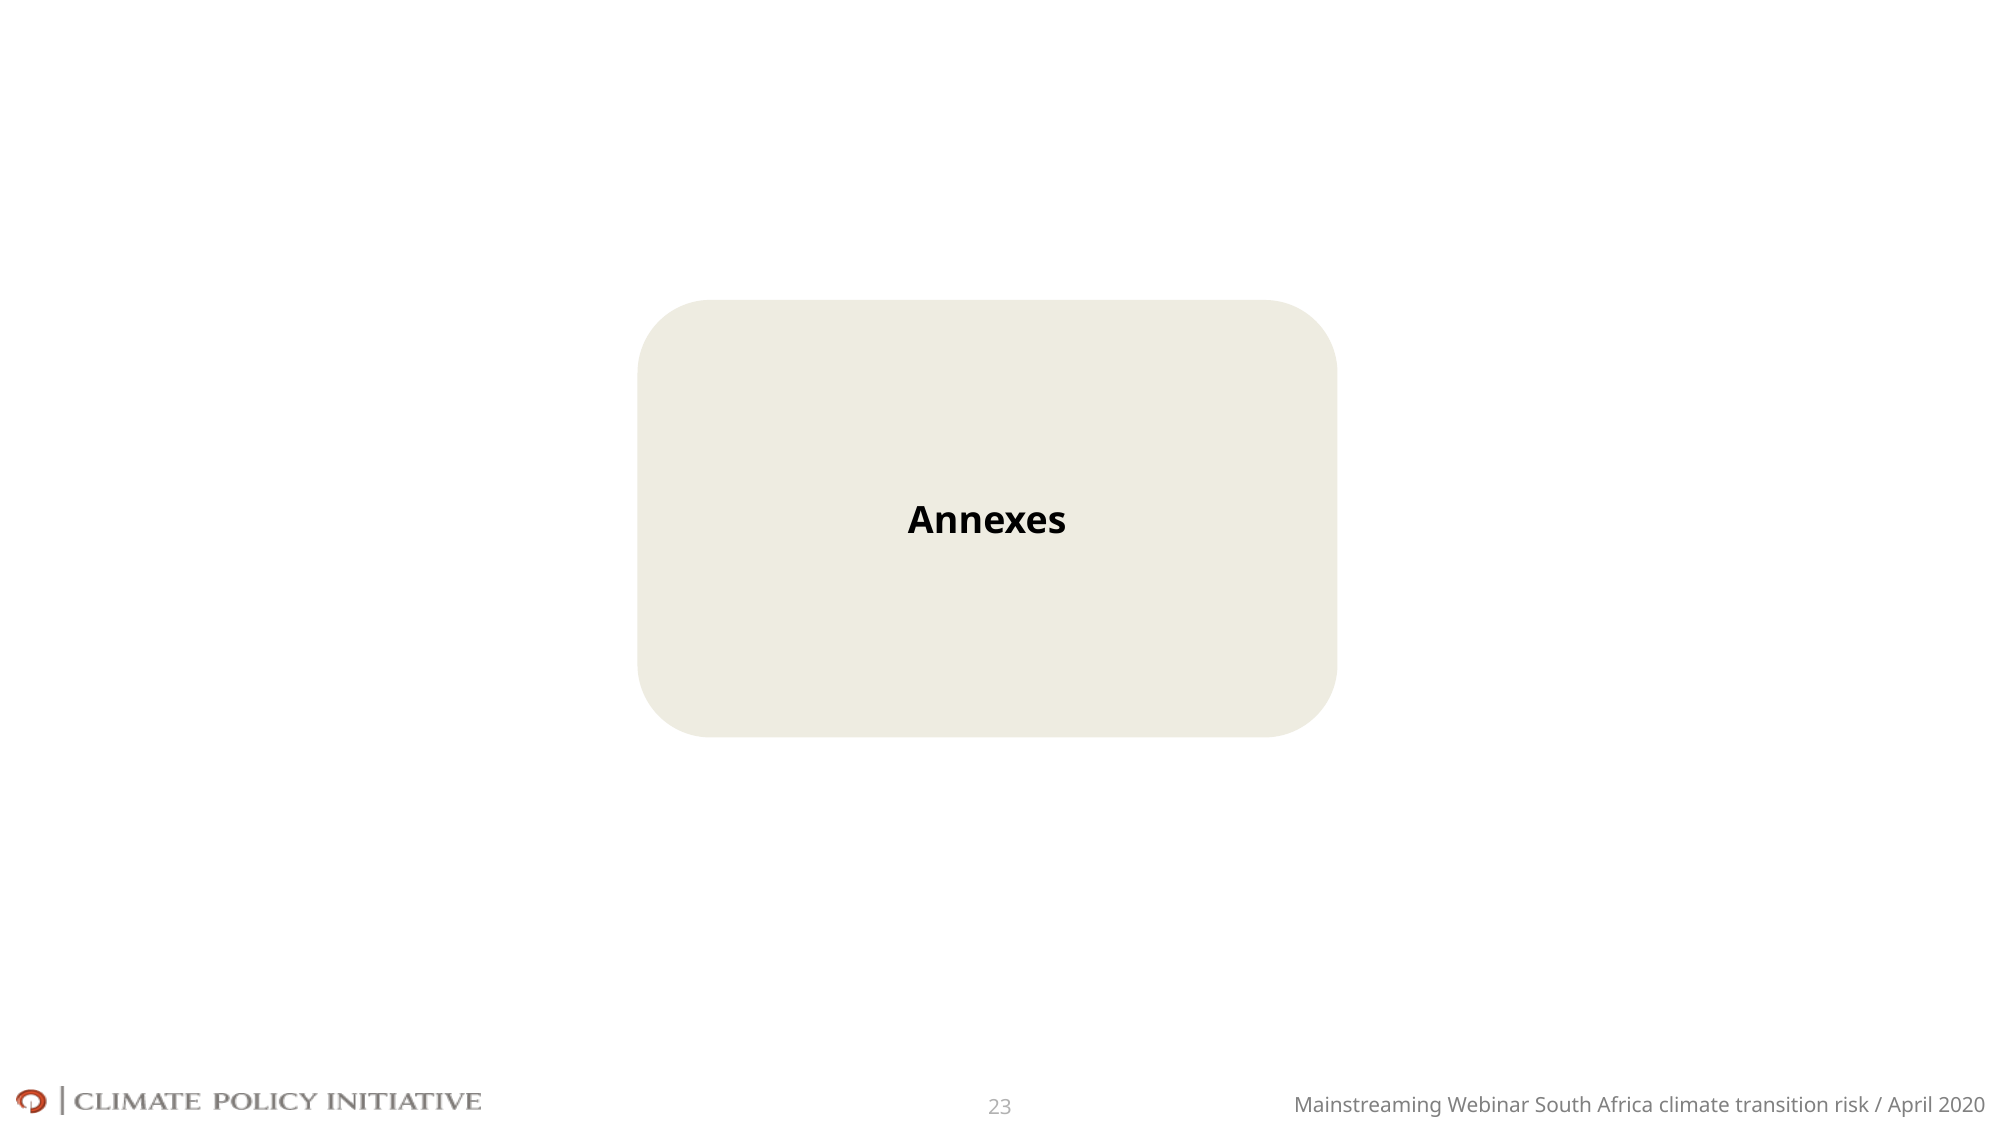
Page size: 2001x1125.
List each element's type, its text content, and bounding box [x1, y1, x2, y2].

slide_number 23 [766, 1089, 1234, 1125]
text_box Annexes [635, 297, 1340, 740]
picture [16, 1086, 481, 1115]
